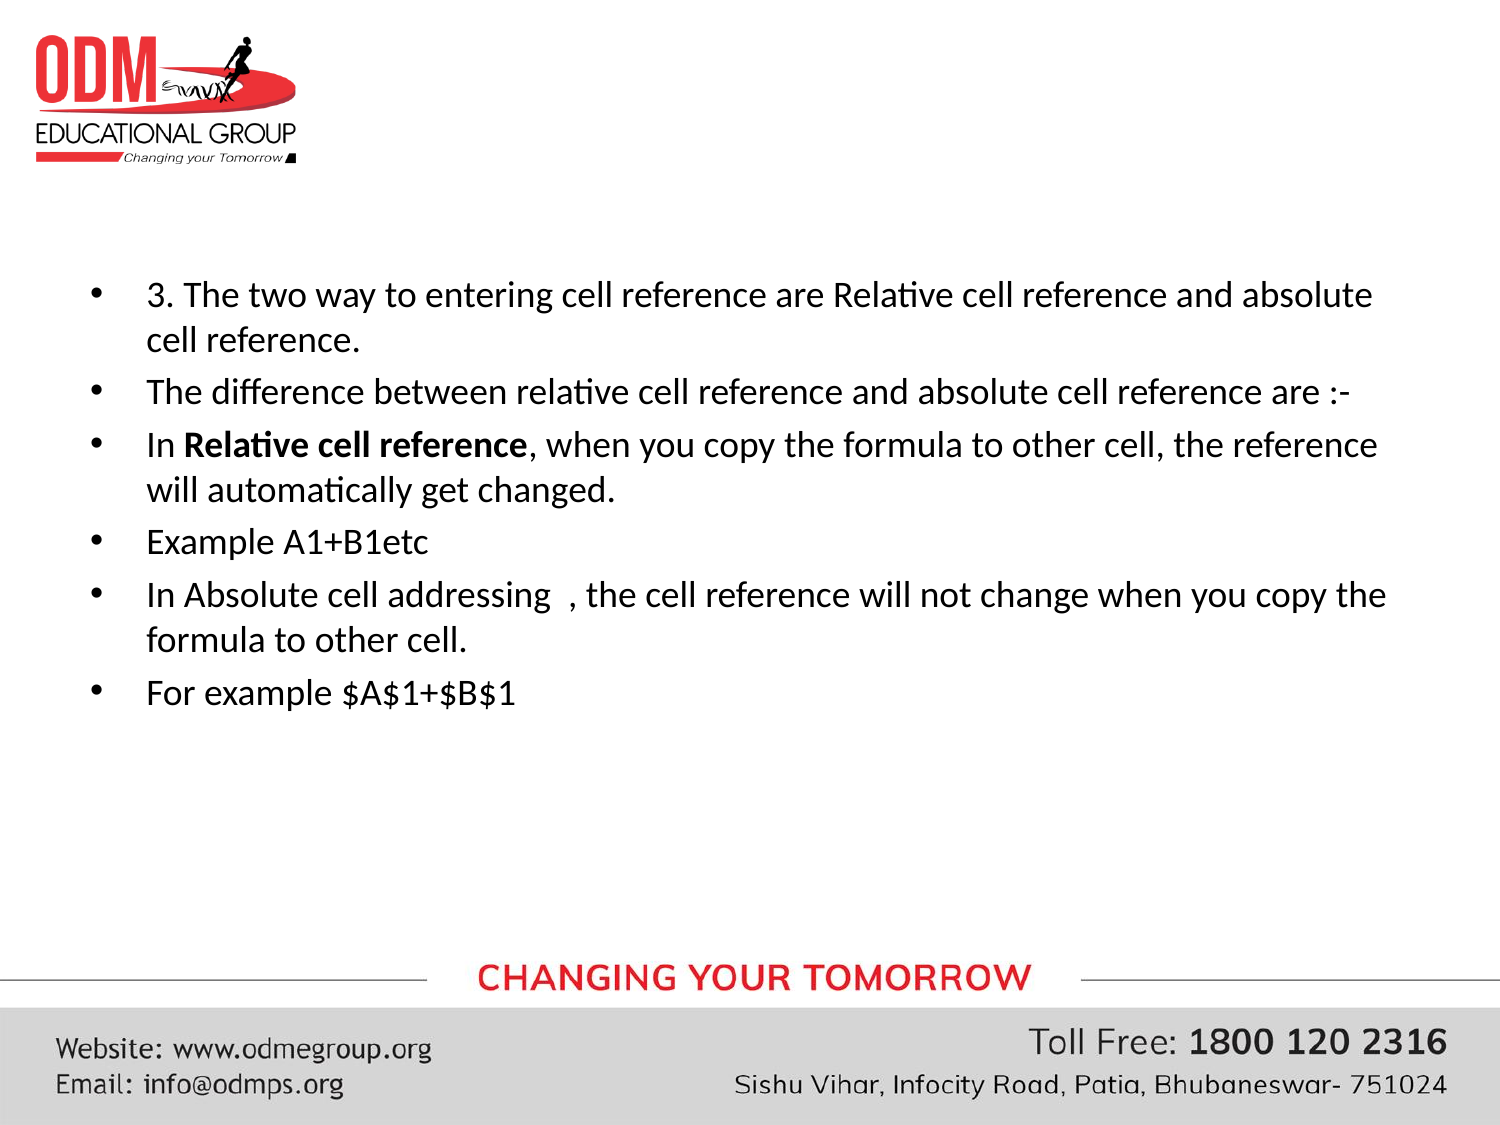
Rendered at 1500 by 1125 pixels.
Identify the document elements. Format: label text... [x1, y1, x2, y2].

picture [0, 900, 1500, 1125]
list 3. The two way to entering cell reference are Relative cell reference and absolute cell reference. The difference between relative cell reference and absolute cell reference are :- In Relative cell reference, when you copy the formula to other cell, the reference will automatically get changed. Example A1+B1etc In Absolute cell addressing , the cell reference will not change when you copy the formula to other cell. For example $A$1+$B$1 [75, 262, 1425, 1005]
picture [36, 35, 296, 164]
